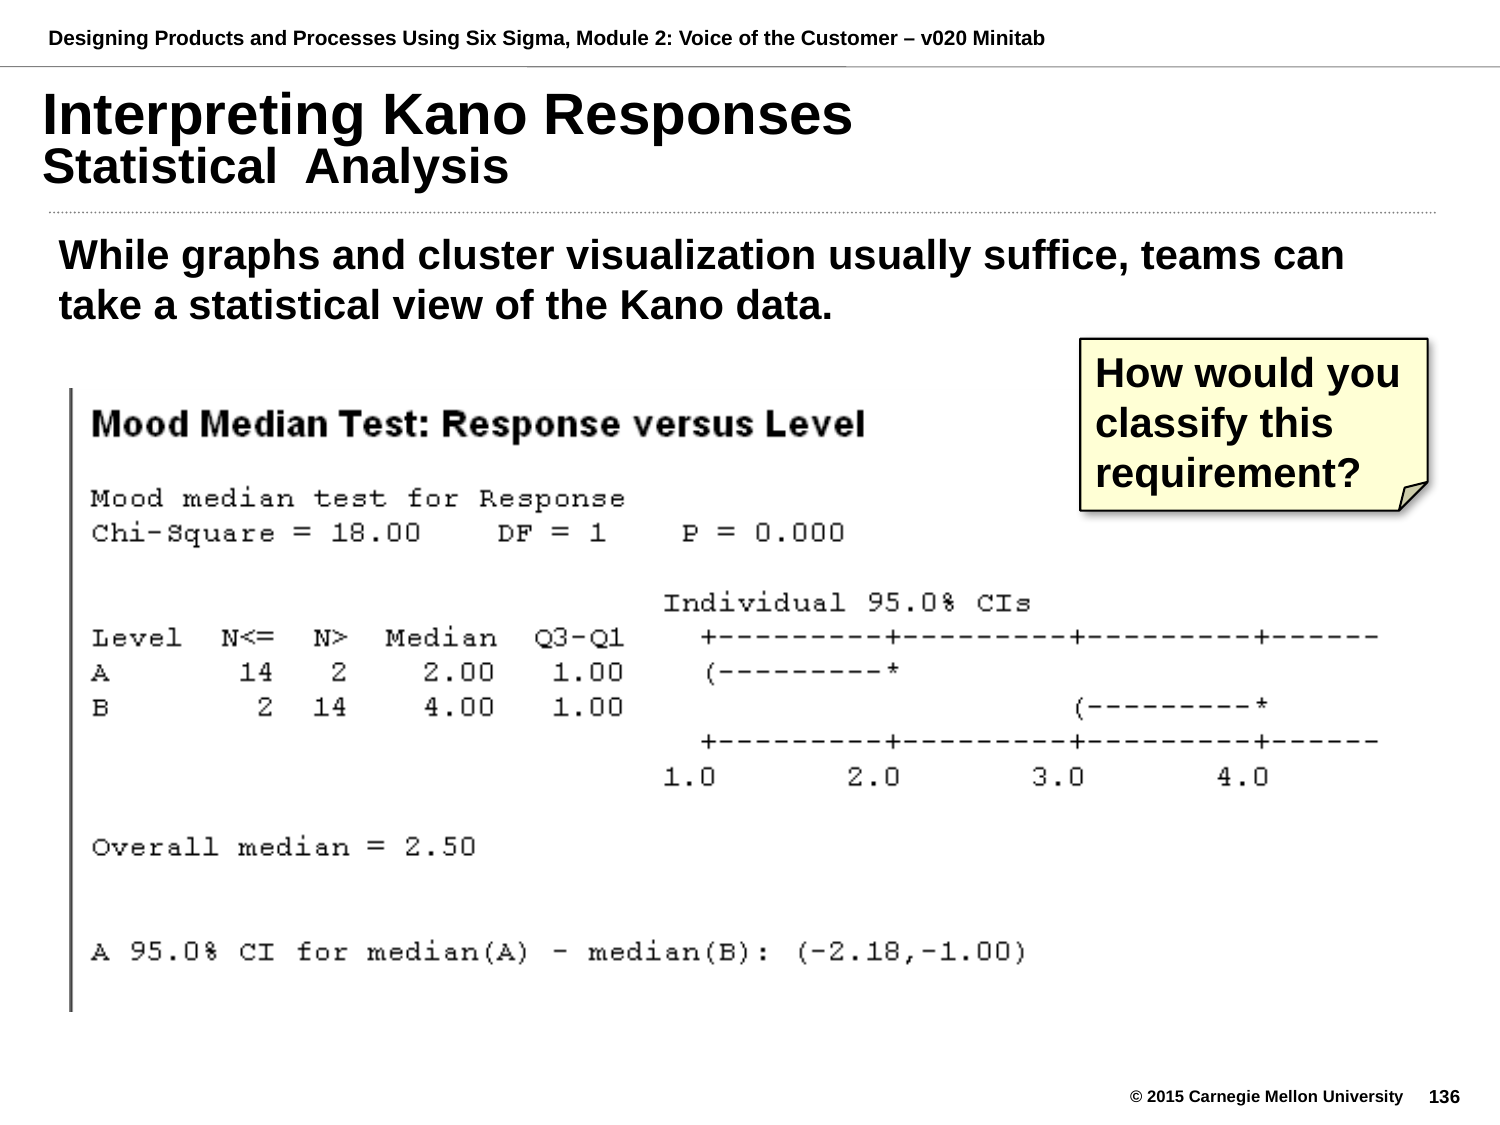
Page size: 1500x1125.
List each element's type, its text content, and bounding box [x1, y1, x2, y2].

title Interpreting Kano Responses Statistical Analysis [42, 89, 1438, 195]
text_box While graphs and cluster visualization usually suffice, teams can take a statistical view of the Kano data. [43, 220, 1399, 336]
text_box How would you classify this requirement? [1080, 338, 1428, 491]
picture [69, 388, 1415, 1012]
